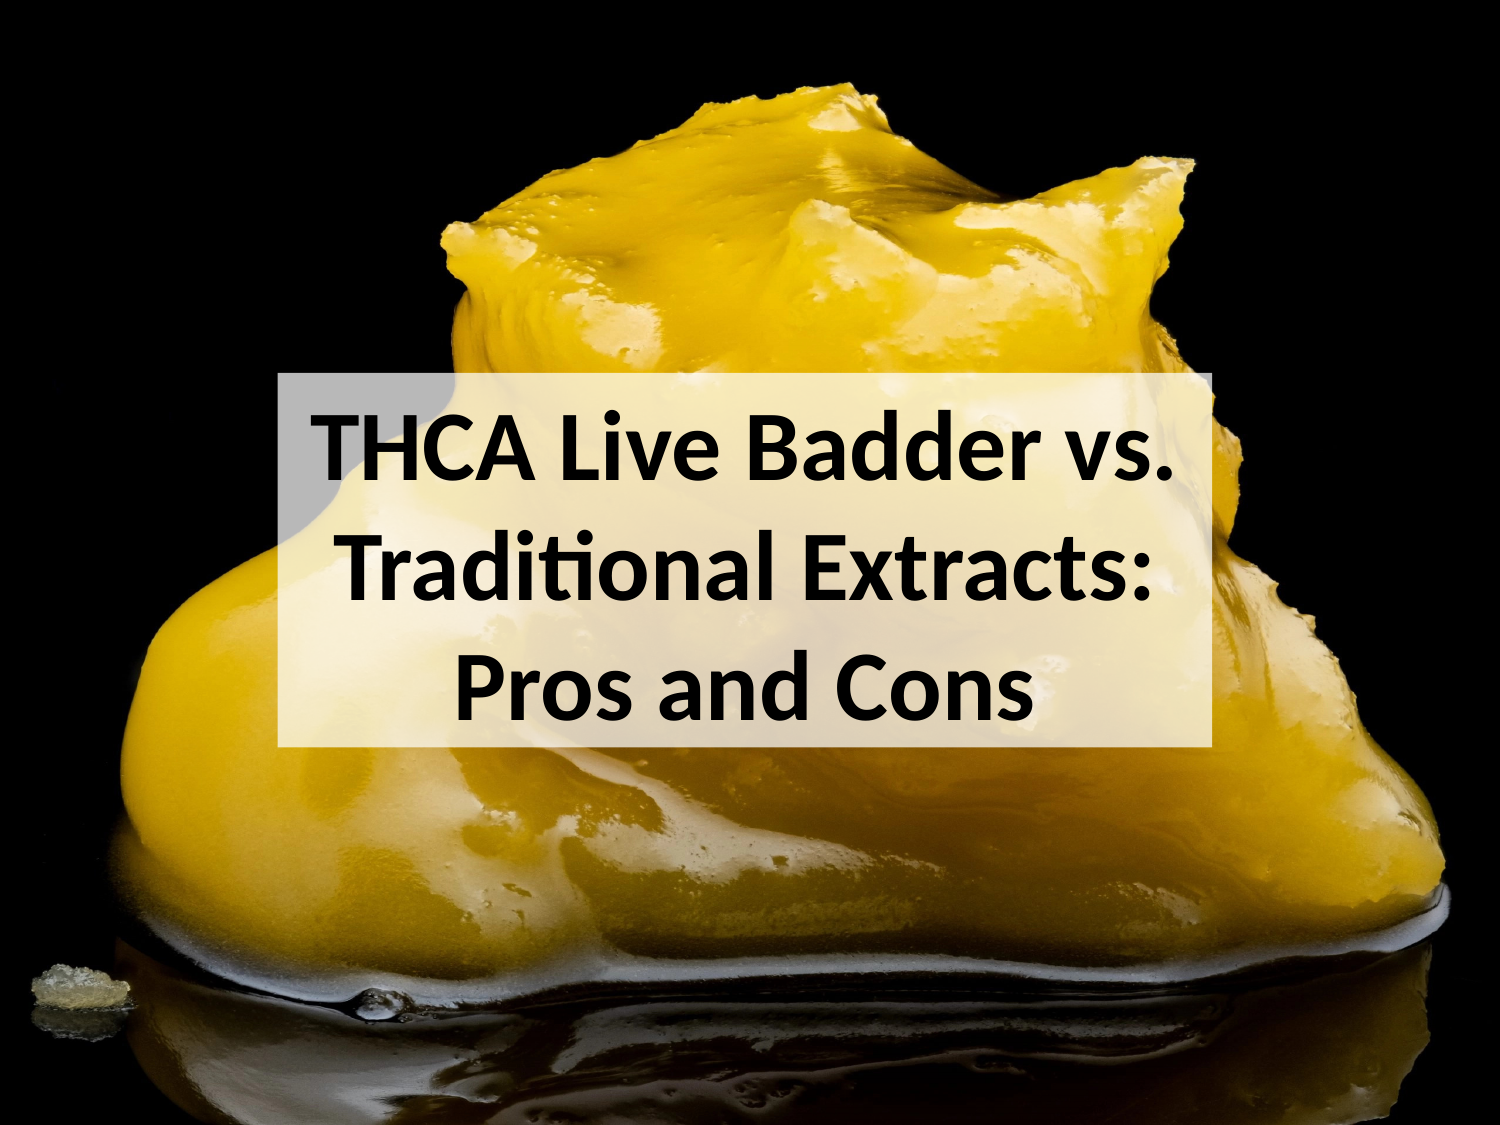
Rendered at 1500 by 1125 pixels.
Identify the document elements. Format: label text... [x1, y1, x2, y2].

picture [0, 0, 1500, 1125]
text_box THCA Live Badder vs. Traditional Extracts: Pros and Cons [277, 372, 1213, 748]
